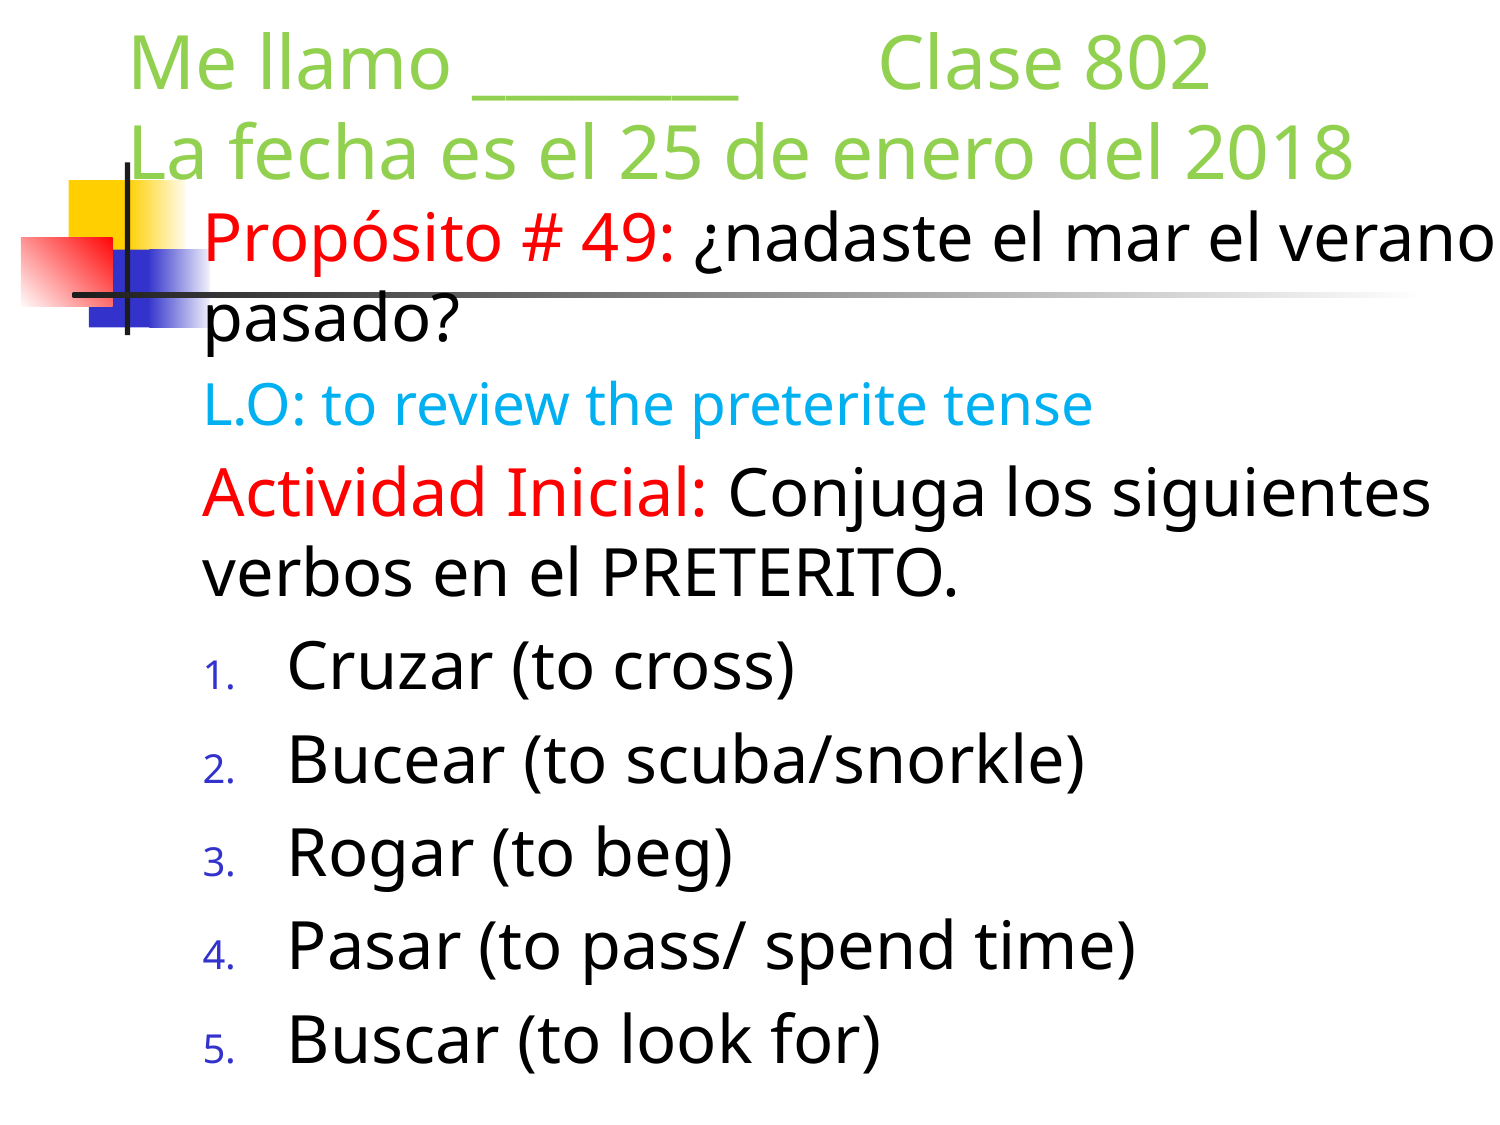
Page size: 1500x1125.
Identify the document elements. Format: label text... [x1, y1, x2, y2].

list Propósito # 49: ¿nadaste el mar el verano pasado? L.O: to review the preterite tense Actividad Inicial: Conjuga los siguientes verbos en el PRETERITO. Cruzar (to cross) Bucear (to scuba/snorkle) Rogar (to beg) Pasar (to pass/ spend time) Buscar (to look for) [187, 187, 1500, 863]
title Me llamo ________ Clase 802 La fecha es el 25 de enero del 2018 [112, 0, 1500, 203]
